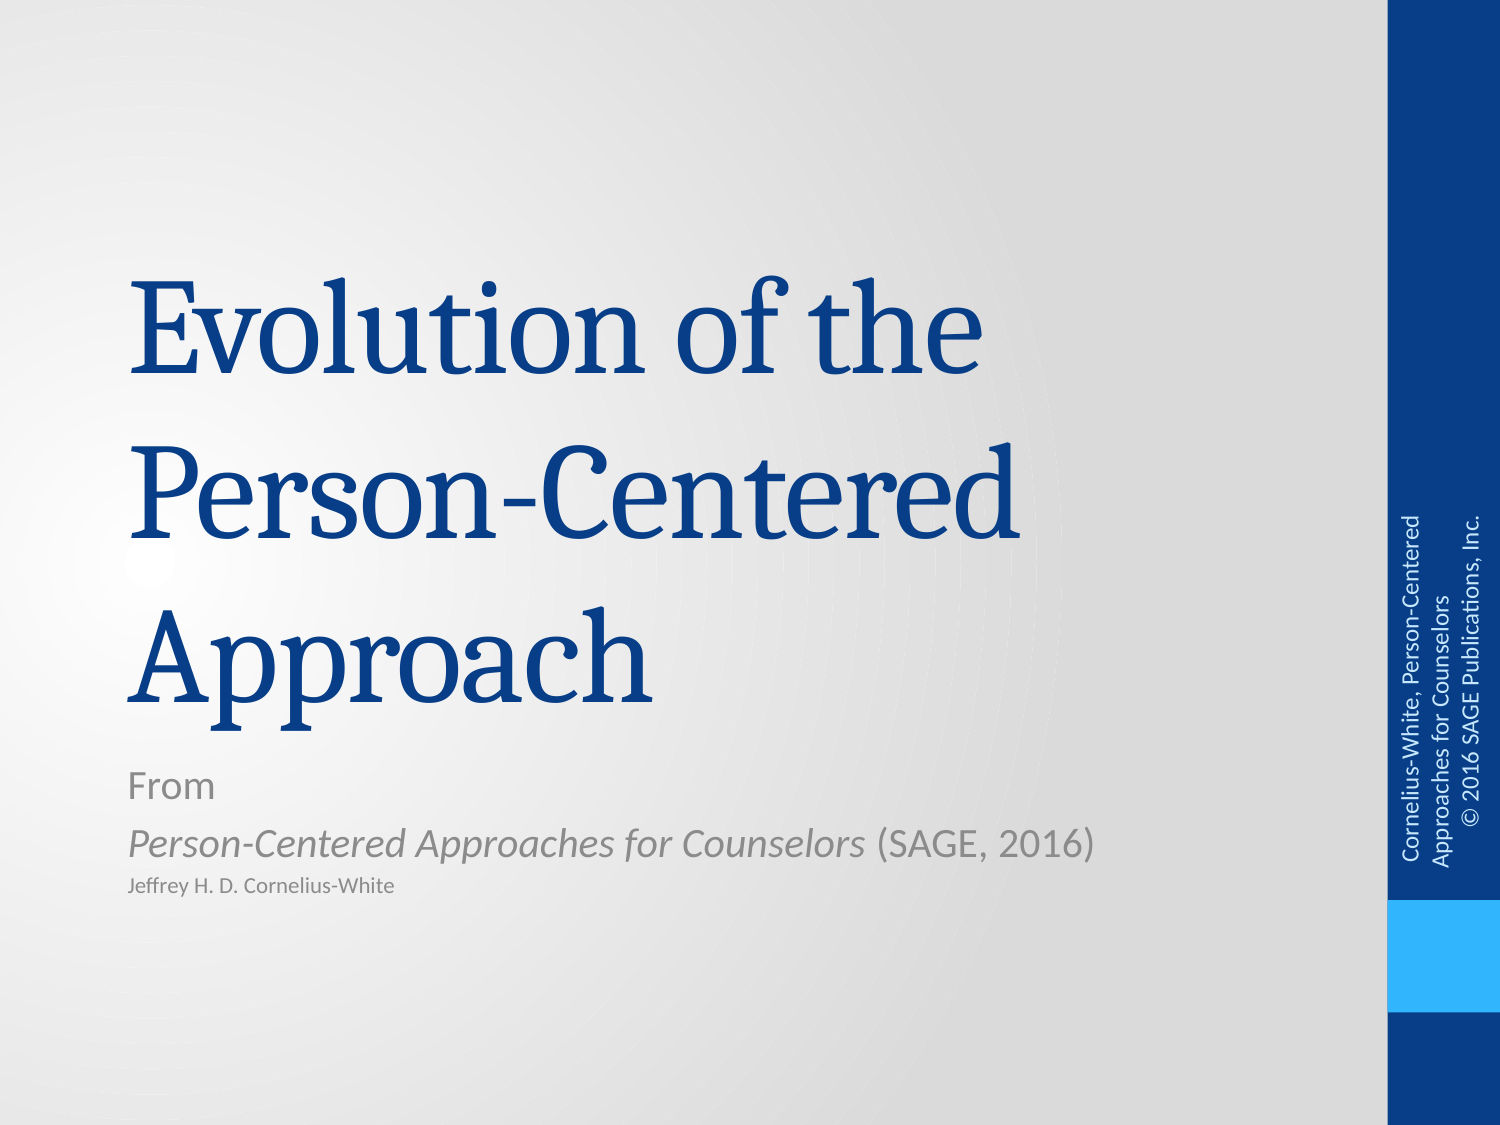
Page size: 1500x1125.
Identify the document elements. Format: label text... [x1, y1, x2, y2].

footer Cornelius-White, Person-Centered Approaches for Counselors © 2016 SAGE Publications, Inc. [1408, 500, 1469, 889]
subtitle From Person-Centered Approaches for Counselors (SAGE, 2016) Jeffrey H. D. Cornelius-White [112, 750, 1173, 925]
title Evolution of the Person-Centered Approach [112, 312, 1350, 738]
